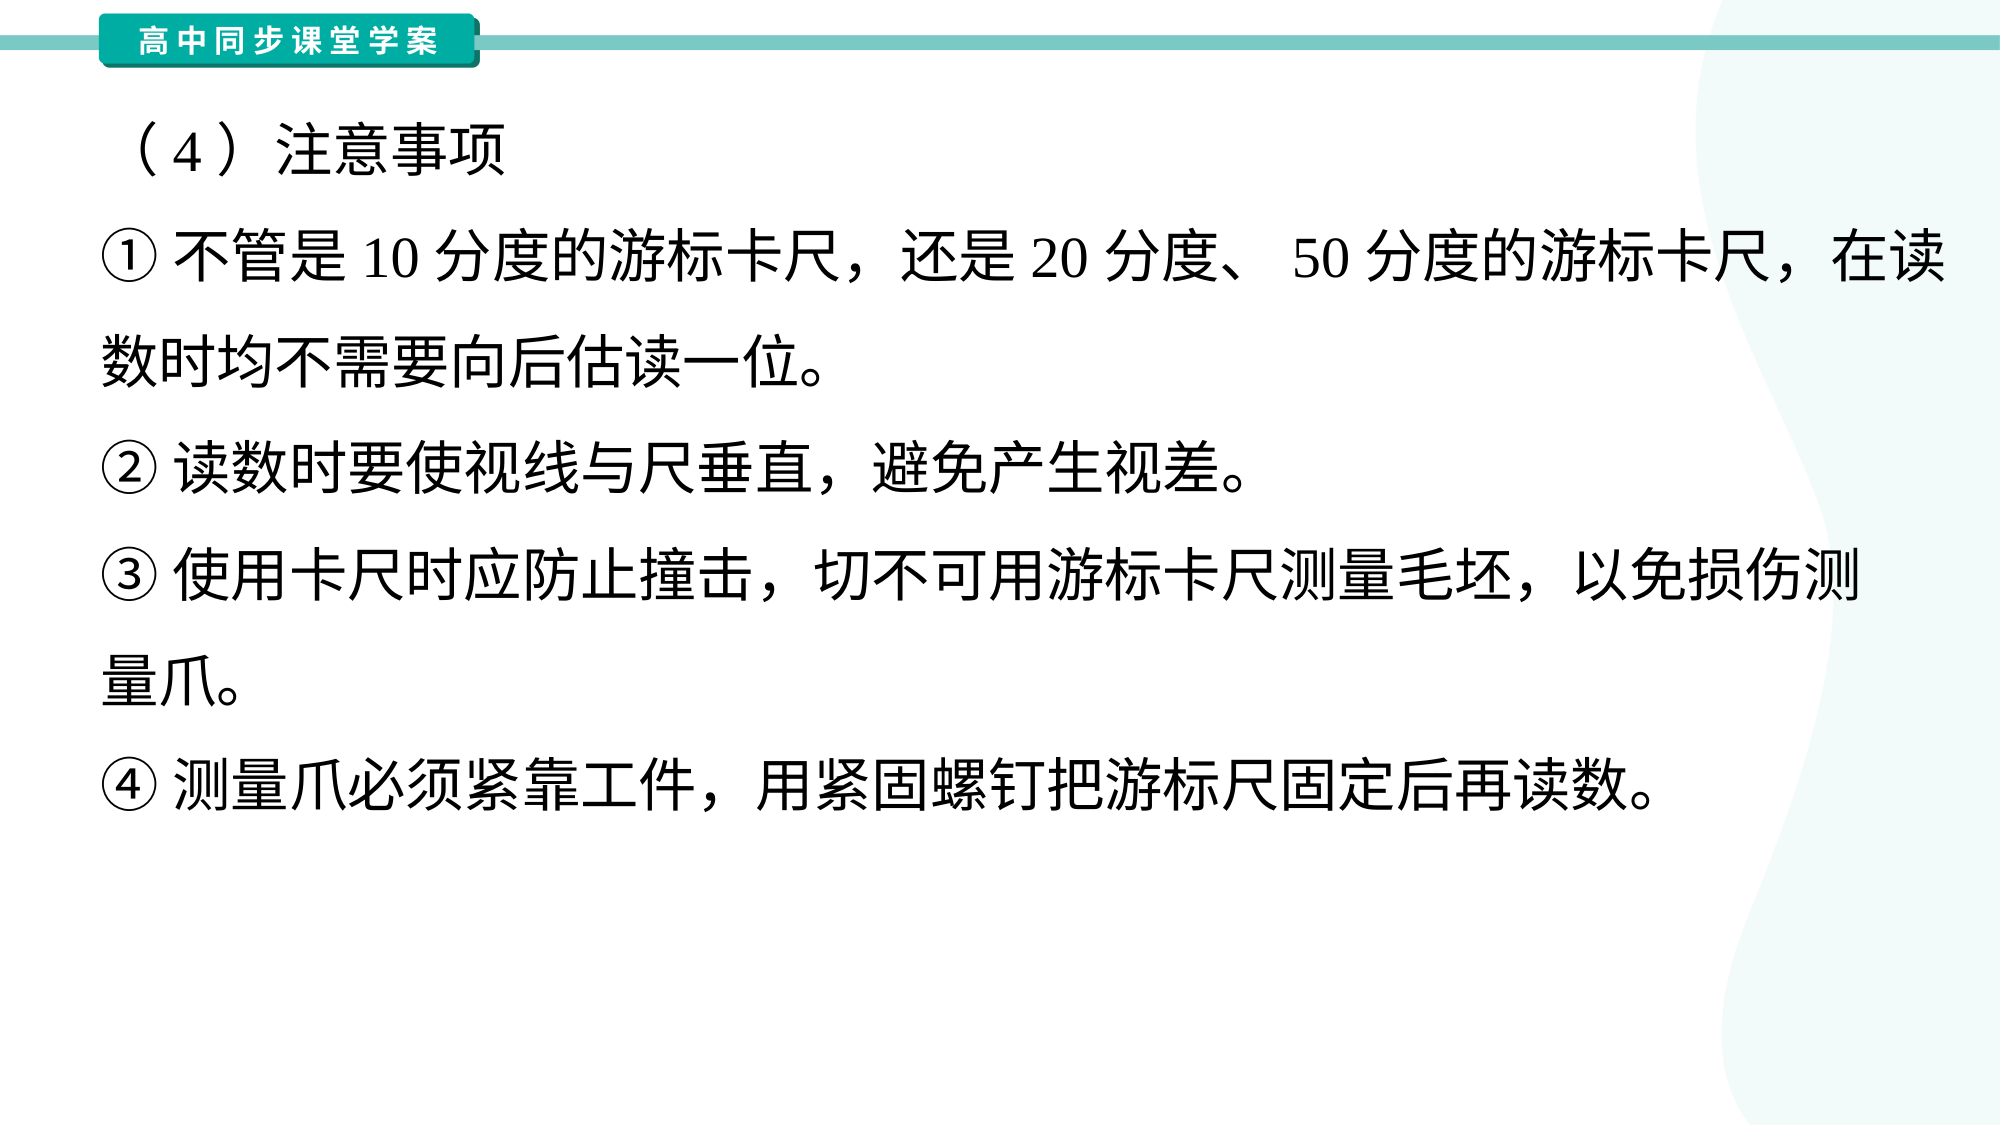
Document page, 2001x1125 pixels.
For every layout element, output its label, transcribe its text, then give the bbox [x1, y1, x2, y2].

text_box （4）注意事项 ①不管是10分度的游标卡尺，还是20分度、50分度的游标卡尺，在读 数时均不需要向后估读一位。 ②读数时要使视线与尺垂直，避免产生视差。 ③使用卡尺时应防止撞击，切不可用游标卡尺测量毛坯，以免损伤测 量爪。 ④测量爪必须紧靠工件，用紧固螺钉把游标尺固定后再读数。 [100, 76, 1899, 808]
picture [0, 0, 2000, 1125]
